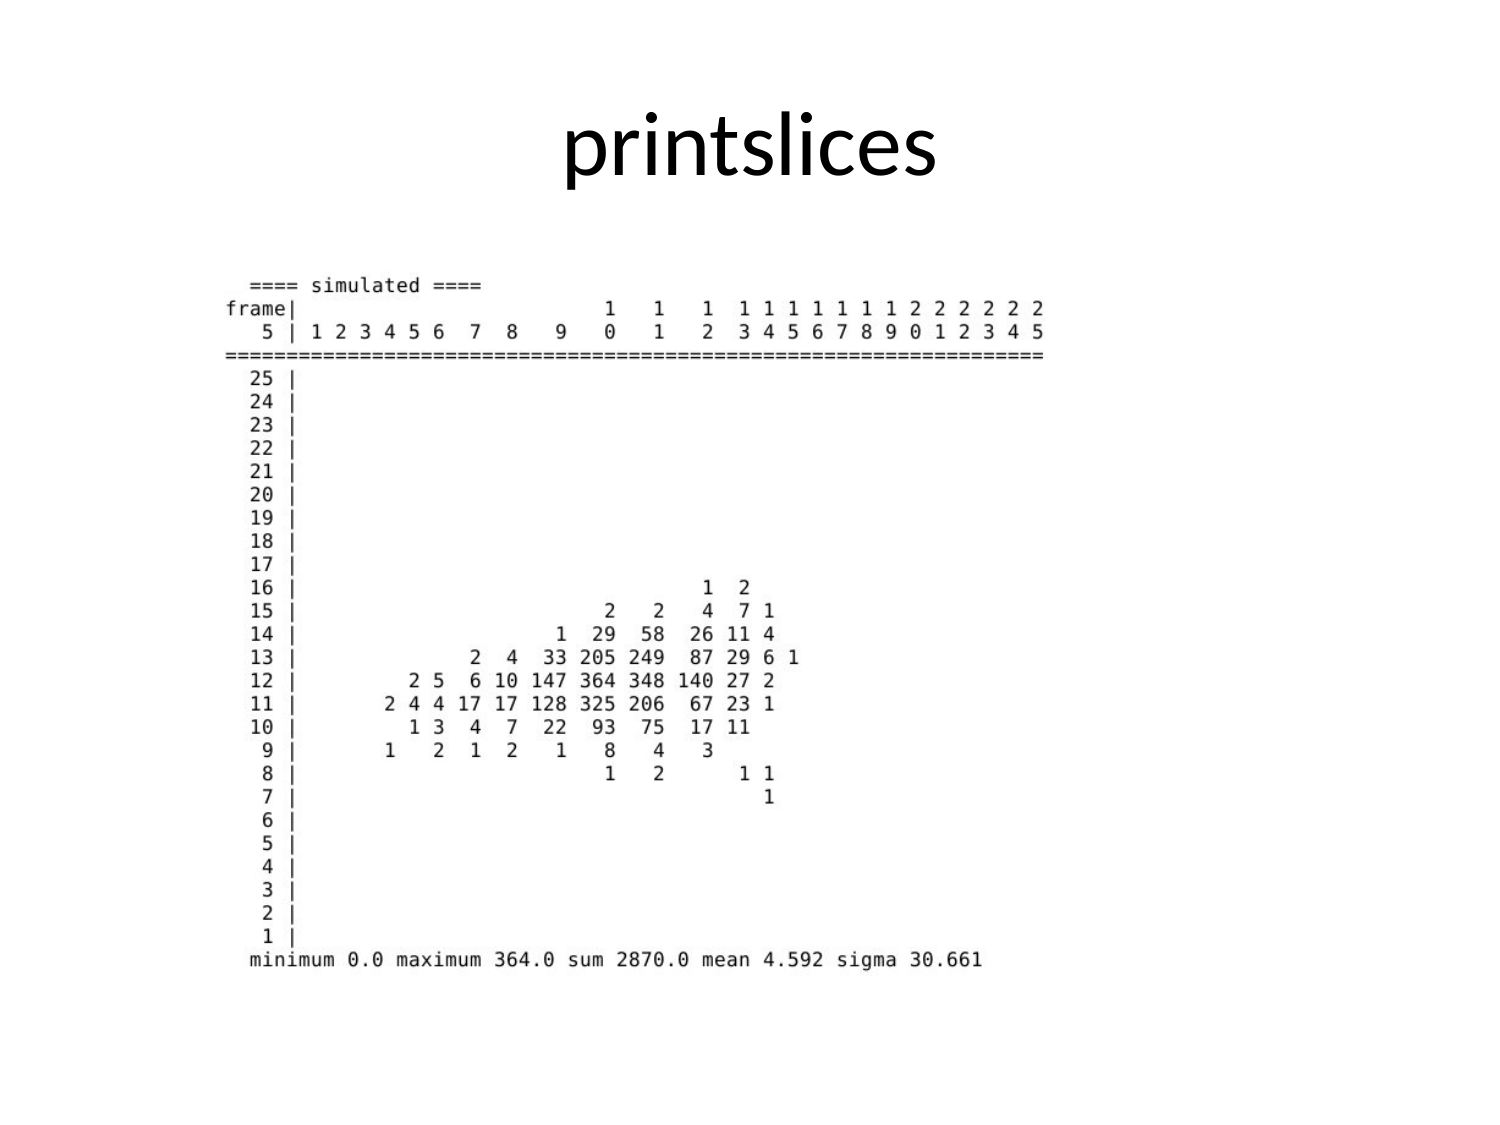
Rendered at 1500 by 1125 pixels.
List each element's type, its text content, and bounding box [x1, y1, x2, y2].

title printslices [75, 45, 1425, 233]
picture [223, 258, 1164, 990]
